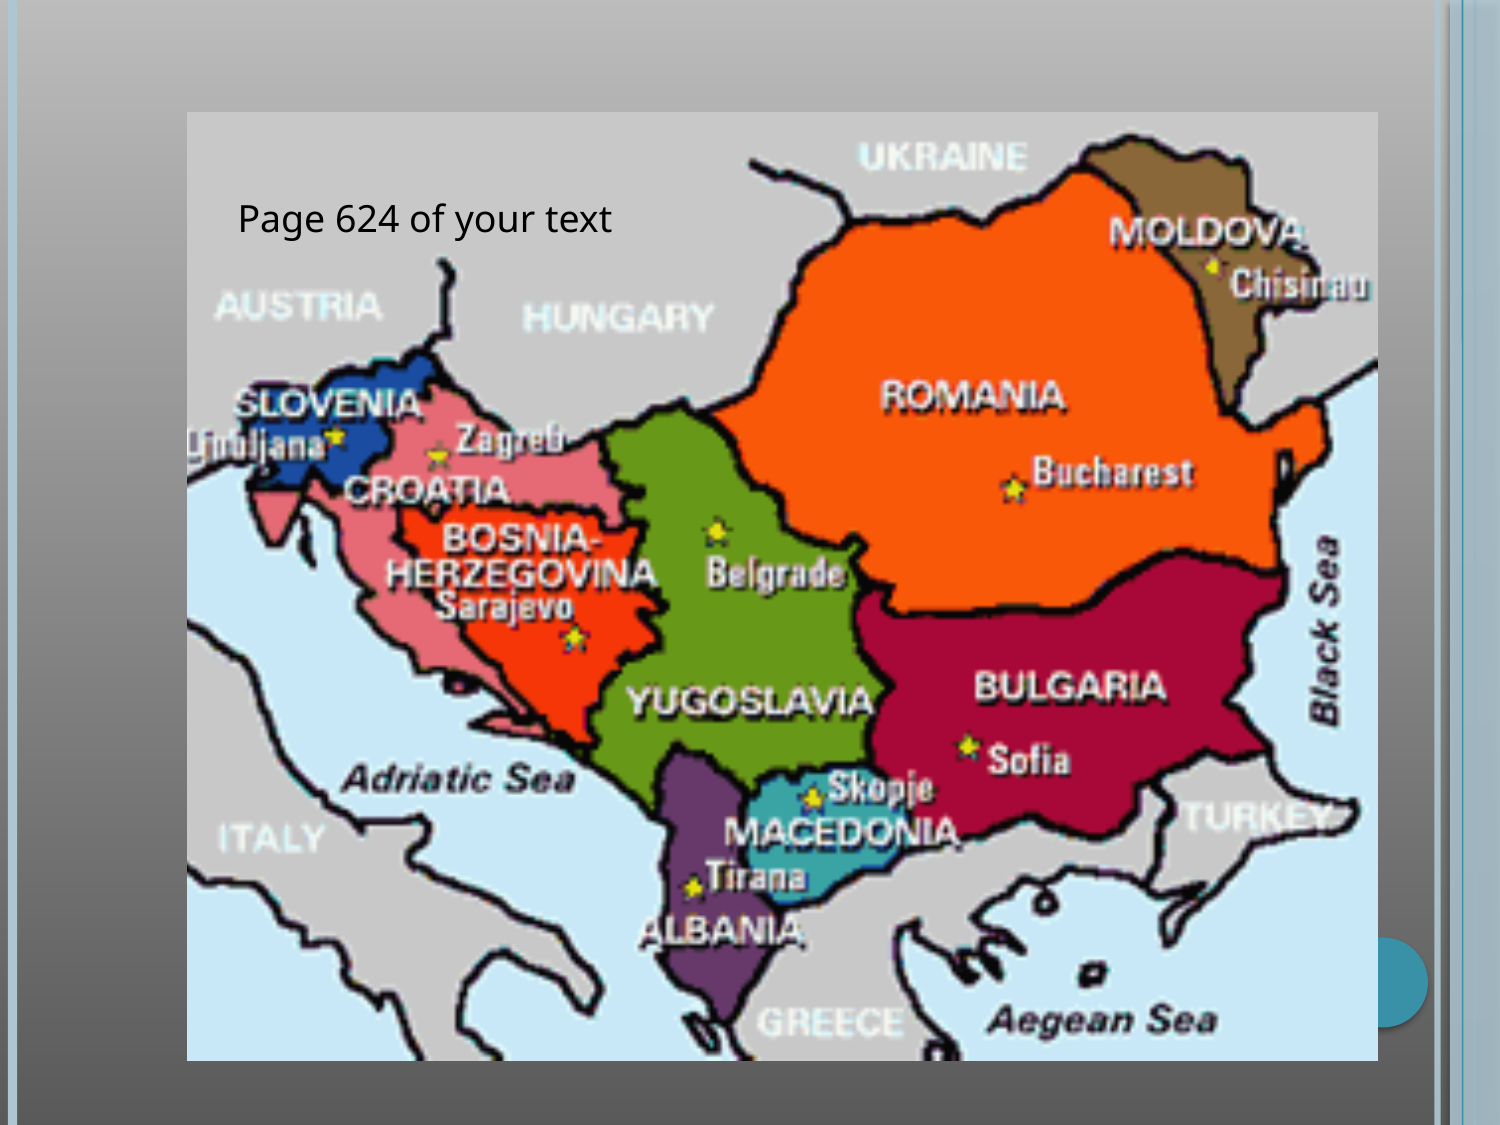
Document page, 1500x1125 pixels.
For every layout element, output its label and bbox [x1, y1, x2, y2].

list [187, 112, 1378, 1061]
